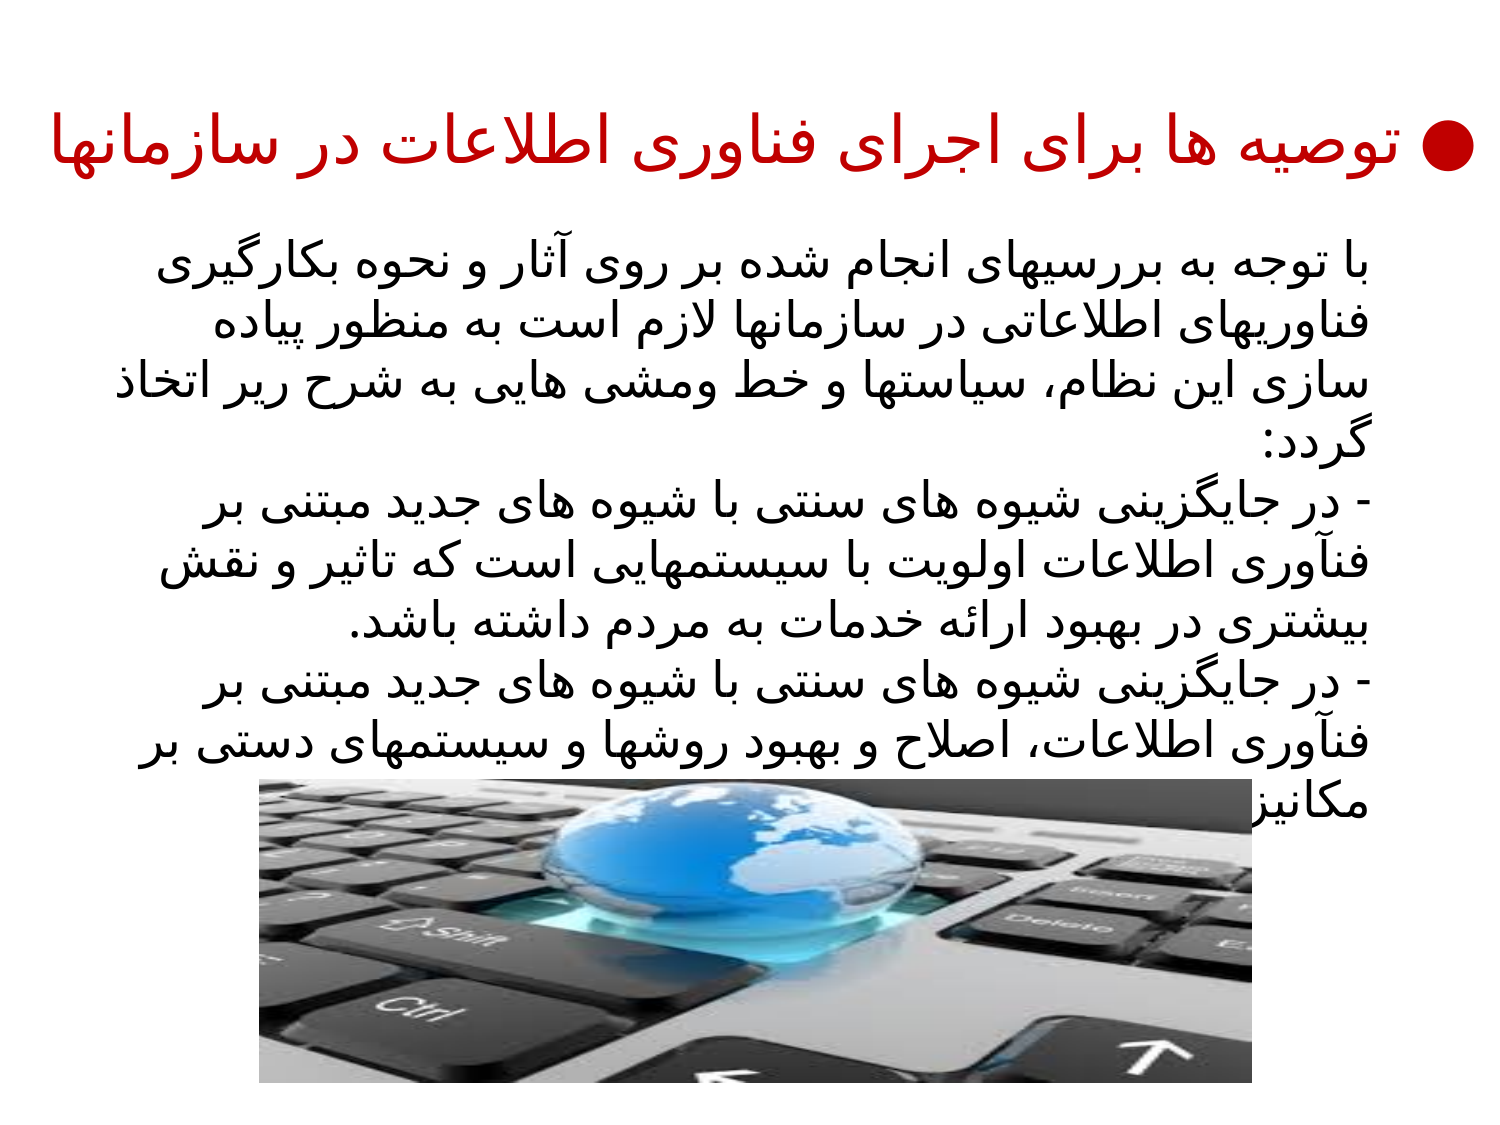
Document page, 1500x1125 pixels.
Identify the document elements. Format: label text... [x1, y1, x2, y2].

text_box با توجه به بررسیهای انجام شده بر روی آثار و نحوه بكارگیری فناوریهای اطلاعاتی در سازمانها لازم است به منظور پیاده سازی این نظام، سیاستها و خط ومشی هایی به شرح ریر اتخاذ گردد: - در جایگزینی شیوه های سنتی با شیوه های جدید مبتنی بر فنآوری اطلاعات اولویت با سیستمهایی است كه تاثیر و نقش بیشتری در بهبود ارائه خدمات به مردم داشته باشد. - در جایگزینی شیوه های سنتی با شیوه های جدید مبتنی بر فنآوری اطلاعات، اصلاح و بهبود روشها و سیستمهای دستی بر مكانیزه كردن عملیات تقدم و اولویت دارد. [88, 219, 1388, 835]
picture [259, 779, 1252, 1083]
text_box ● توصیه ها برای اجرای فناوری اطلاعات در سازمانها [17, 89, 1495, 185]
